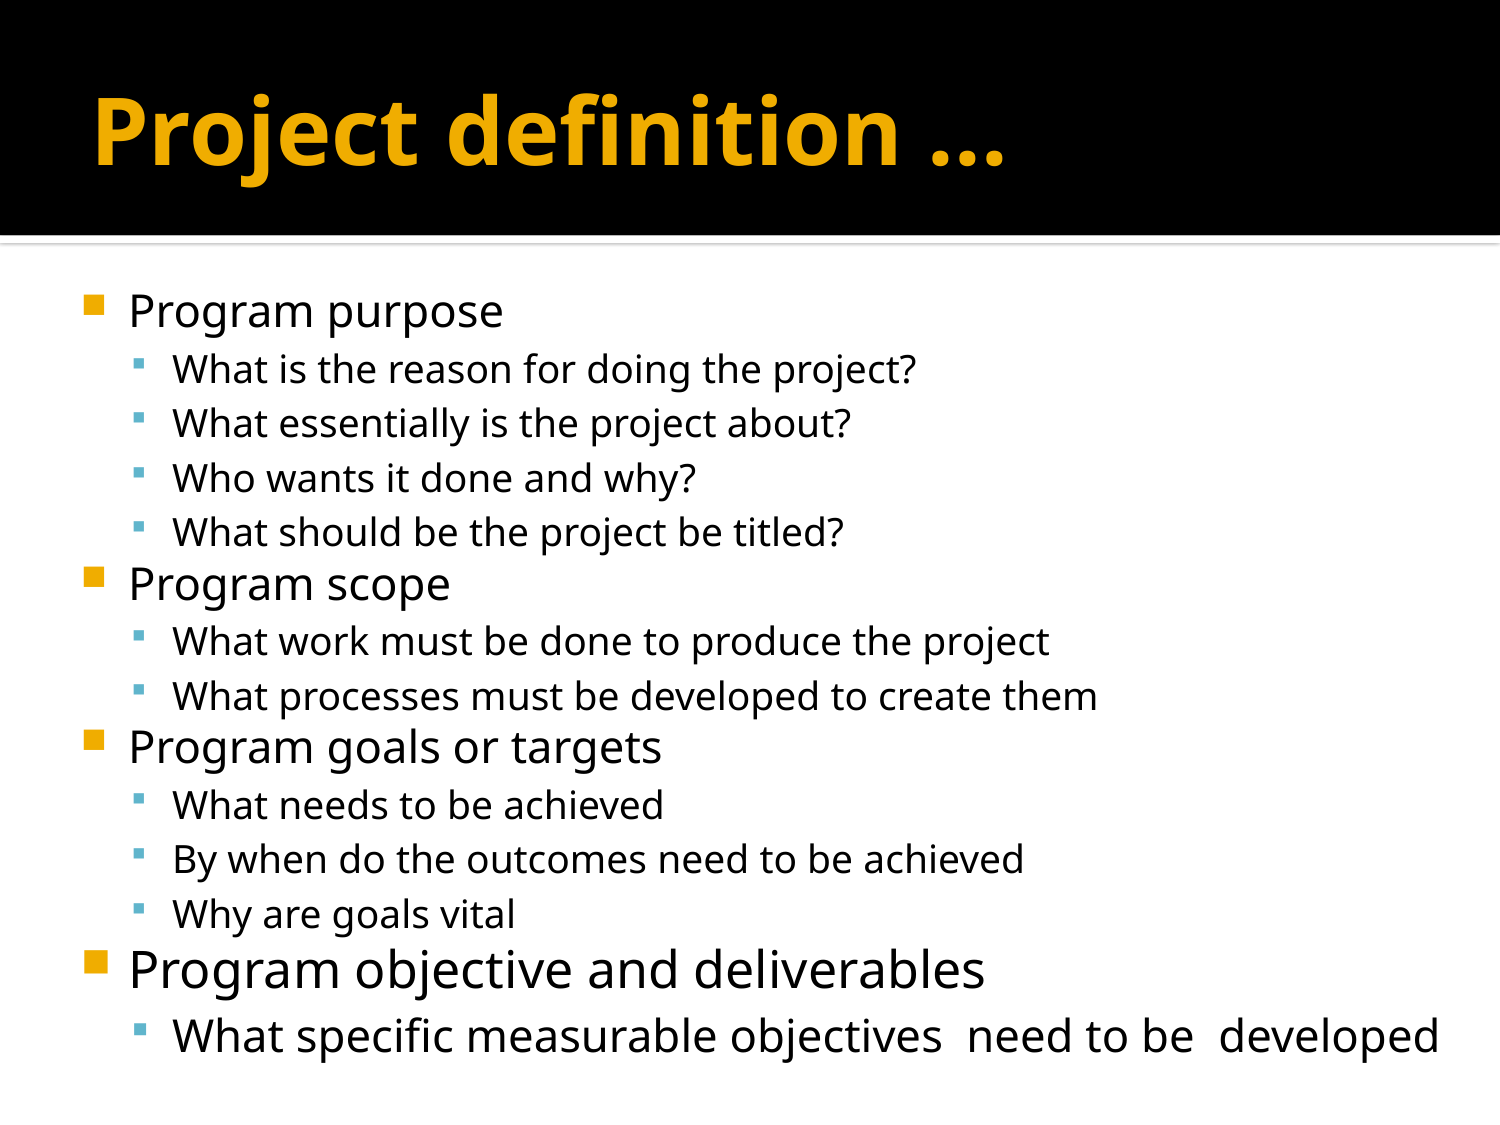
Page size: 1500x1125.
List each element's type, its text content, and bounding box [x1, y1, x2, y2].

list Program purpose What is the reason for doing the project? What essentially is the project about? Who wants it done and why? What should be the project be titled? Program scope What work must be done to produce the project What processes must be developed to create them Program goals or targets What needs to be achieved By when do the outcomes need to be achieved Why are goals vital Program objective and deliverables What specific measurable objectives need to be developed [53, 267, 1459, 1083]
title Project definition ... [75, 25, 1425, 231]
